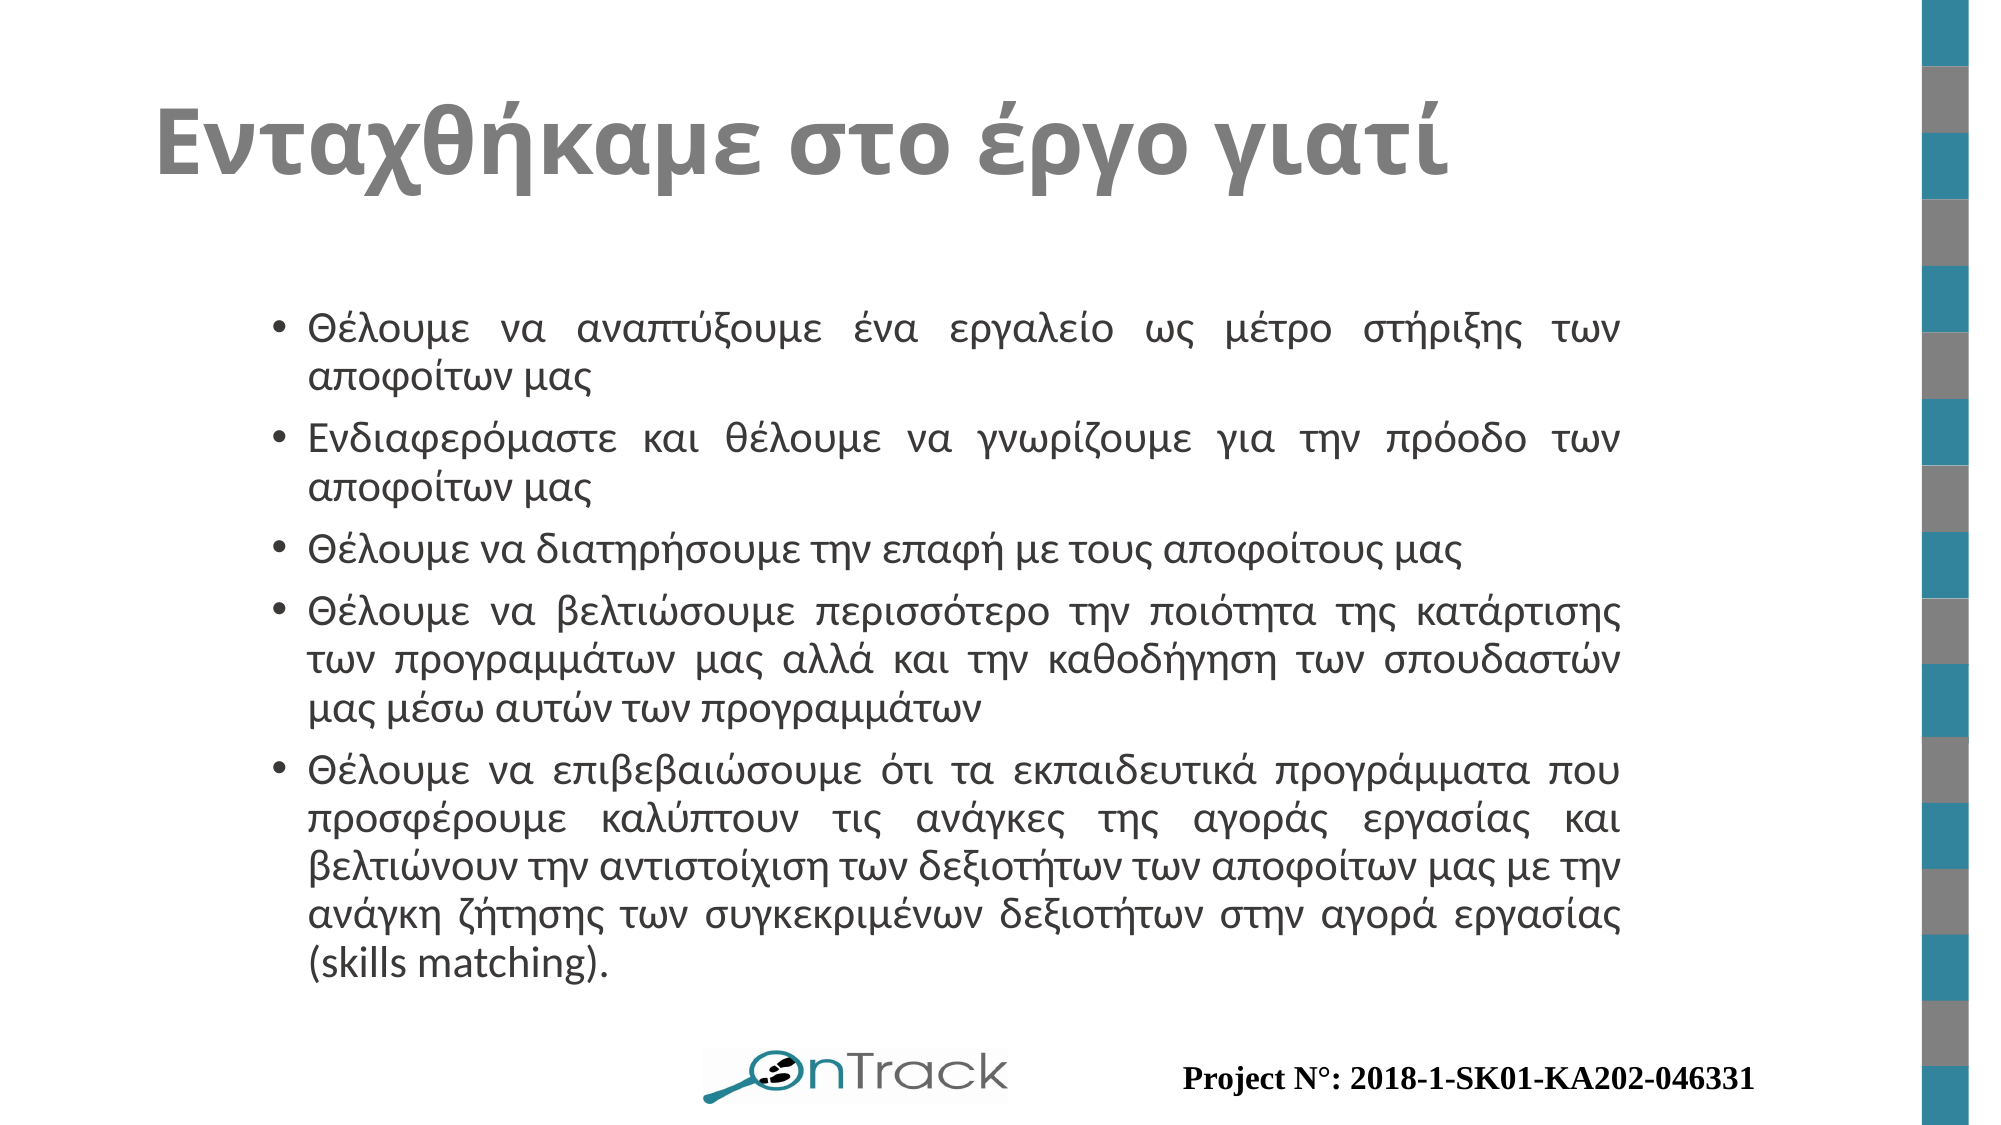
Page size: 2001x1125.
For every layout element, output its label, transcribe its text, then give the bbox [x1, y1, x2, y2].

list Θέλουμε να αναπτύξουμε ένα εργαλείο ως μέτρο στήριξης των αποφοίτων μας Ενδιαφερόμαστε και θέλουμε να γνωρίζουμε για την πρόοδο των αποφοίτων μας Θέλουμε να διατηρήσουμε την επαφή με τους αποφοίτους μας Θέλουμε να βελτιώσουμε περισσότερο την ποιότητα της κατάρτισης των προγραμμάτων μας αλλά και την καθοδήγηση των σπουδαστών μας μέσω αυτών των προγραμμάτων Θέλουμε να επιβεβαιώσουμε ότι τα εκπαιδευτικά προγράμματα που προσφέρουμε καλύπτουν τις ανάγκες της αγοράς εργασίας και βελτιώνουν την αντιστοίχιση των δεξιοτήτων των αποφοίτων μας με την ανάγκη ζήτησης των συγκεκριμένων δεξιοτήτων στην αγορά εργασίας (skills matching). [256, 229, 1638, 1000]
picture [703, 1048, 1008, 1104]
title Ενταχθήκαμε στο έργο γιατί [137, 59, 1863, 229]
